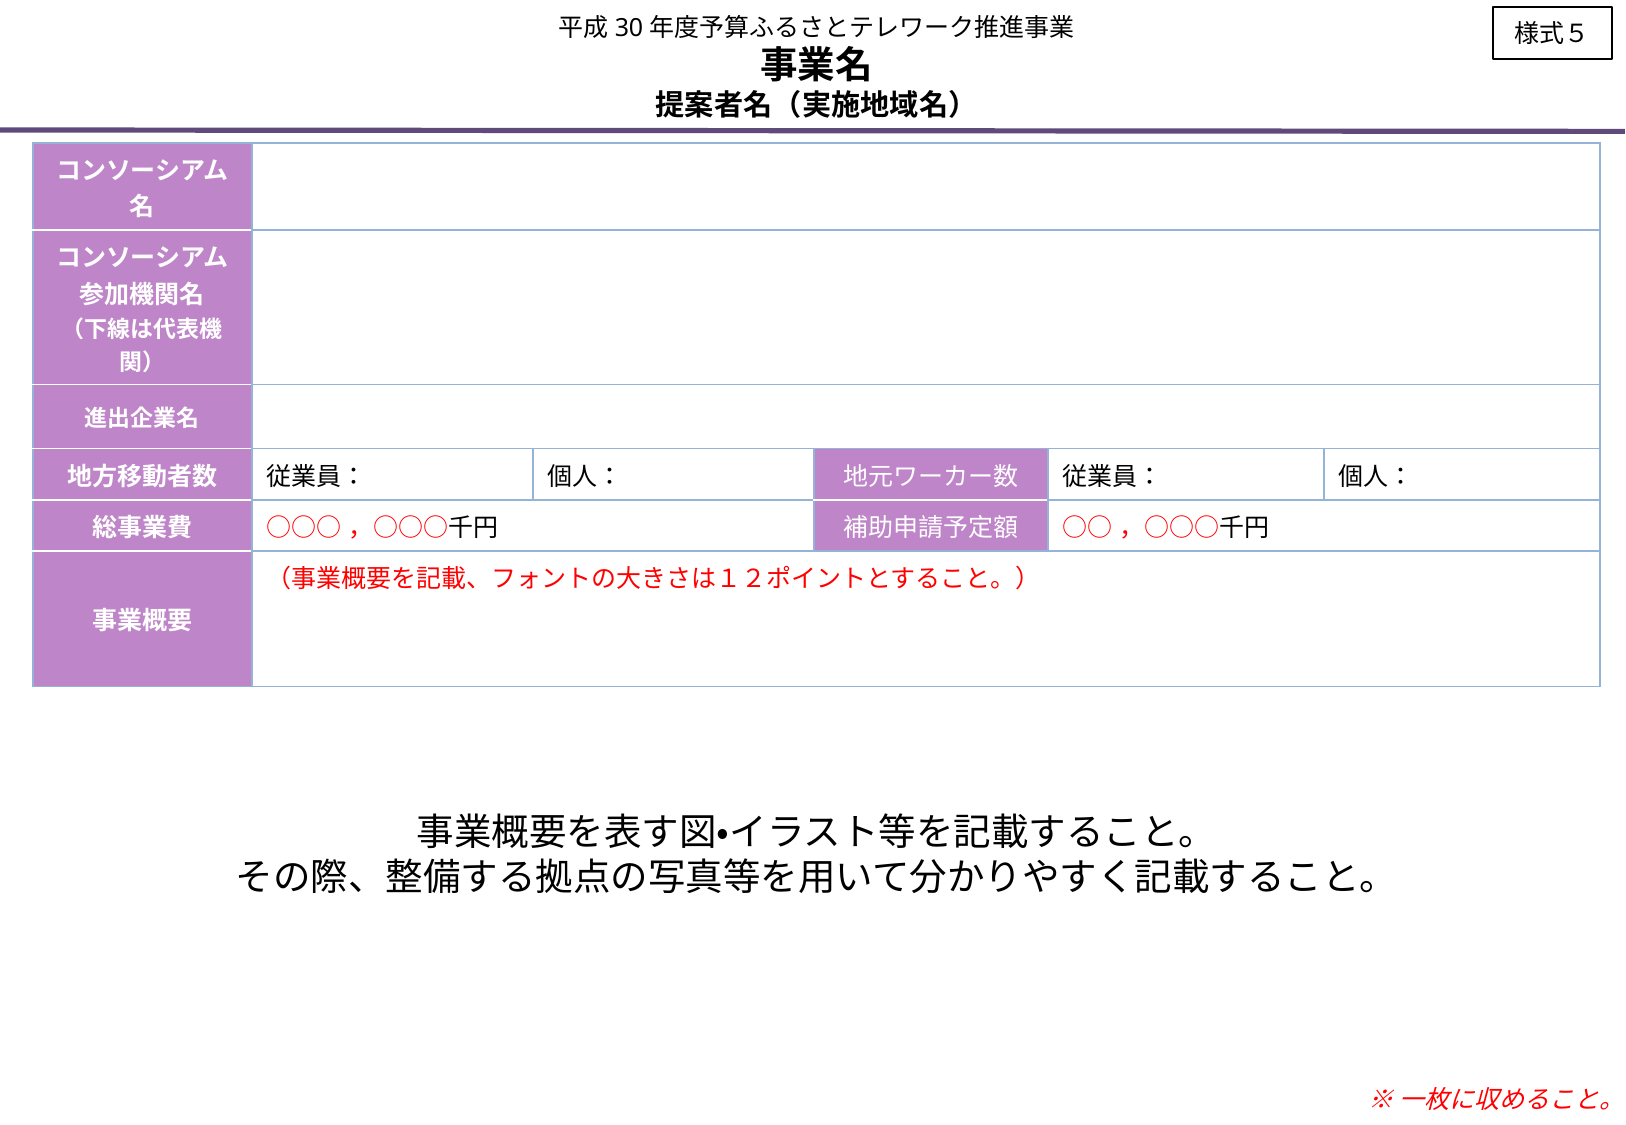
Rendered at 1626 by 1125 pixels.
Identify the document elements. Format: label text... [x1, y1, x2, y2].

table_cell 進出企業名 [34, 385, 251, 448]
table_cell 地方移動者数 [34, 449, 251, 499]
text_box 事業概要を表す図・イラスト等を記載すること。 その際、整備する拠点の写真等を用いて分かりやすく記載すること。 [43, 687, 1591, 1116]
table_cell ○○，○○○千円 [1049, 501, 1599, 550]
table_cell 事業概要 [34, 552, 251, 686]
table_cell 個人： [1325, 449, 1599, 499]
table_cell 補助申請予定額 [815, 501, 1047, 550]
table_cell 地元ワーカー数 [815, 449, 1047, 499]
table_header [253, 144, 1599, 229]
table_cell 個人： [534, 449, 813, 499]
table_cell [253, 231, 1599, 384]
table_header コンソーシアム名 [34, 144, 251, 229]
table_cell （事業概要を記載、フォントの大きさは１２ポイントとすること。） [253, 552, 1599, 686]
text_box ※一枚に収めること。 [1353, 1076, 1625, 1122]
text_box 平成30年度予算ふるさとテレワーク推進事業 事業名 提案者名（実施地域名） [1, 5, 1625, 128]
table_cell コンソーシアム 参加機関名 （下線は代表機関） [34, 231, 251, 384]
text_box 様式５ [1491, 5, 1614, 61]
table_cell ○○○，○○○千円 [253, 501, 813, 550]
table_cell 従業員： [1049, 449, 1323, 499]
table_cell [253, 385, 1599, 448]
table_cell 従業員： [253, 449, 532, 499]
table_cell 総事業費 [34, 501, 251, 550]
